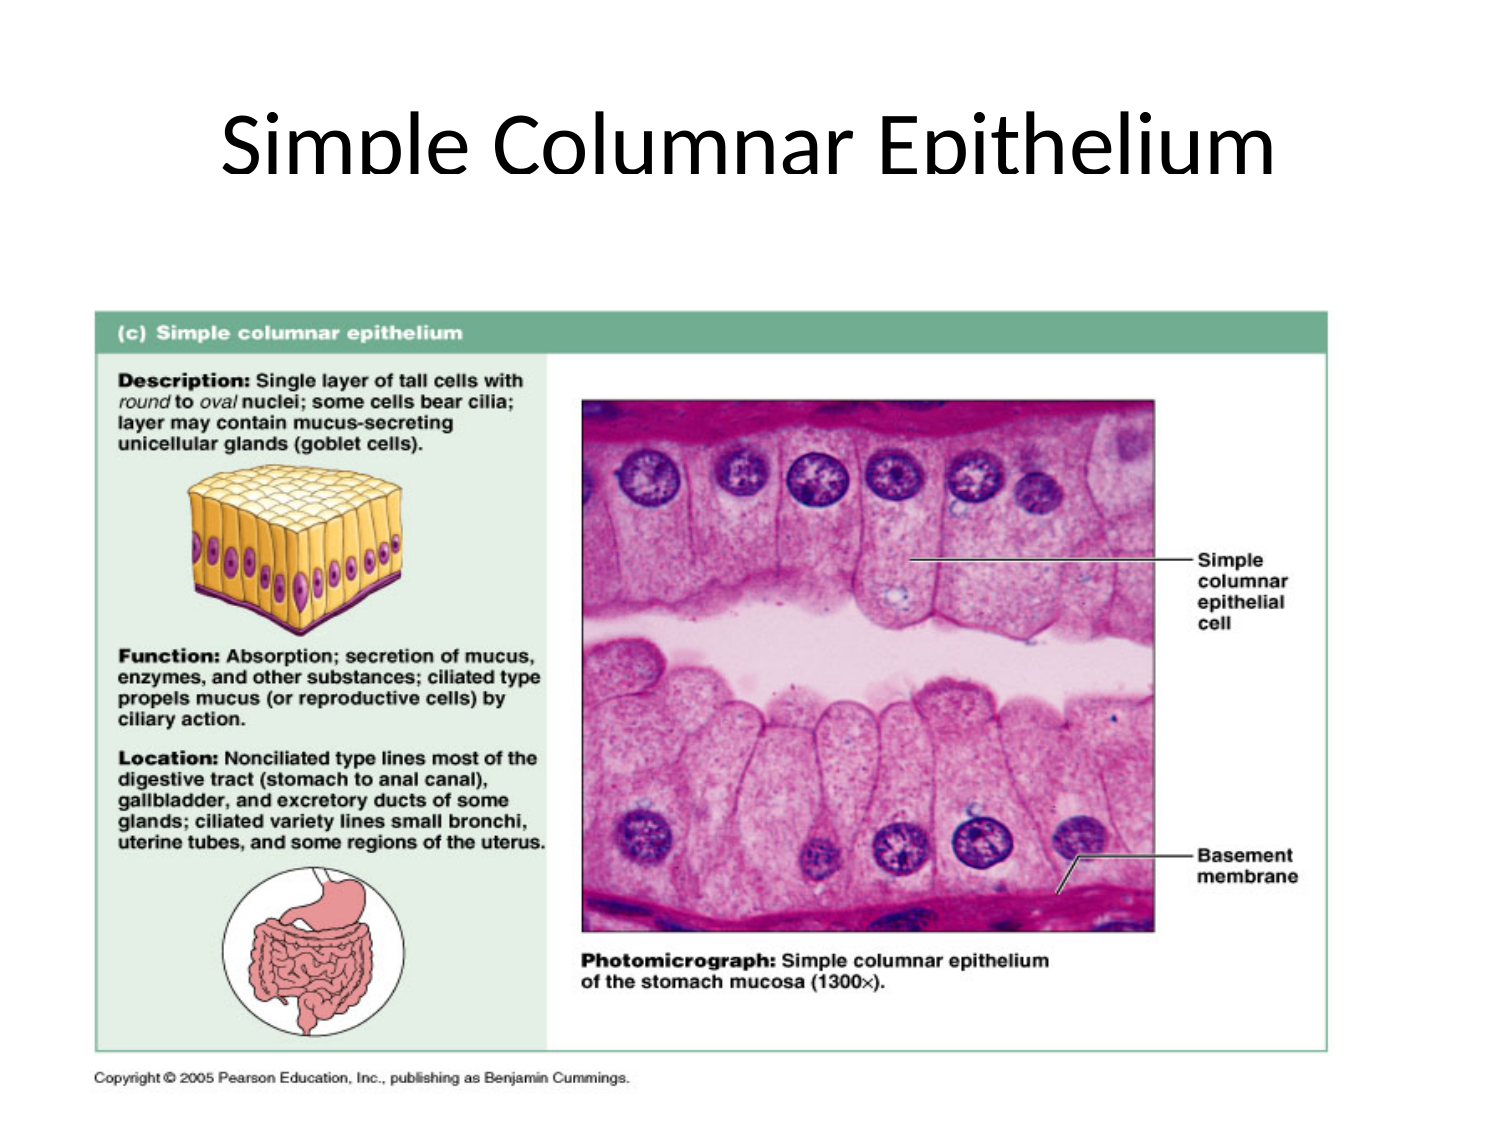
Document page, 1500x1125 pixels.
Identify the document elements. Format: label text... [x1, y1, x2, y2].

title Simple Columnar Epithelium [75, 45, 1425, 233]
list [49, 174, 1376, 1125]
